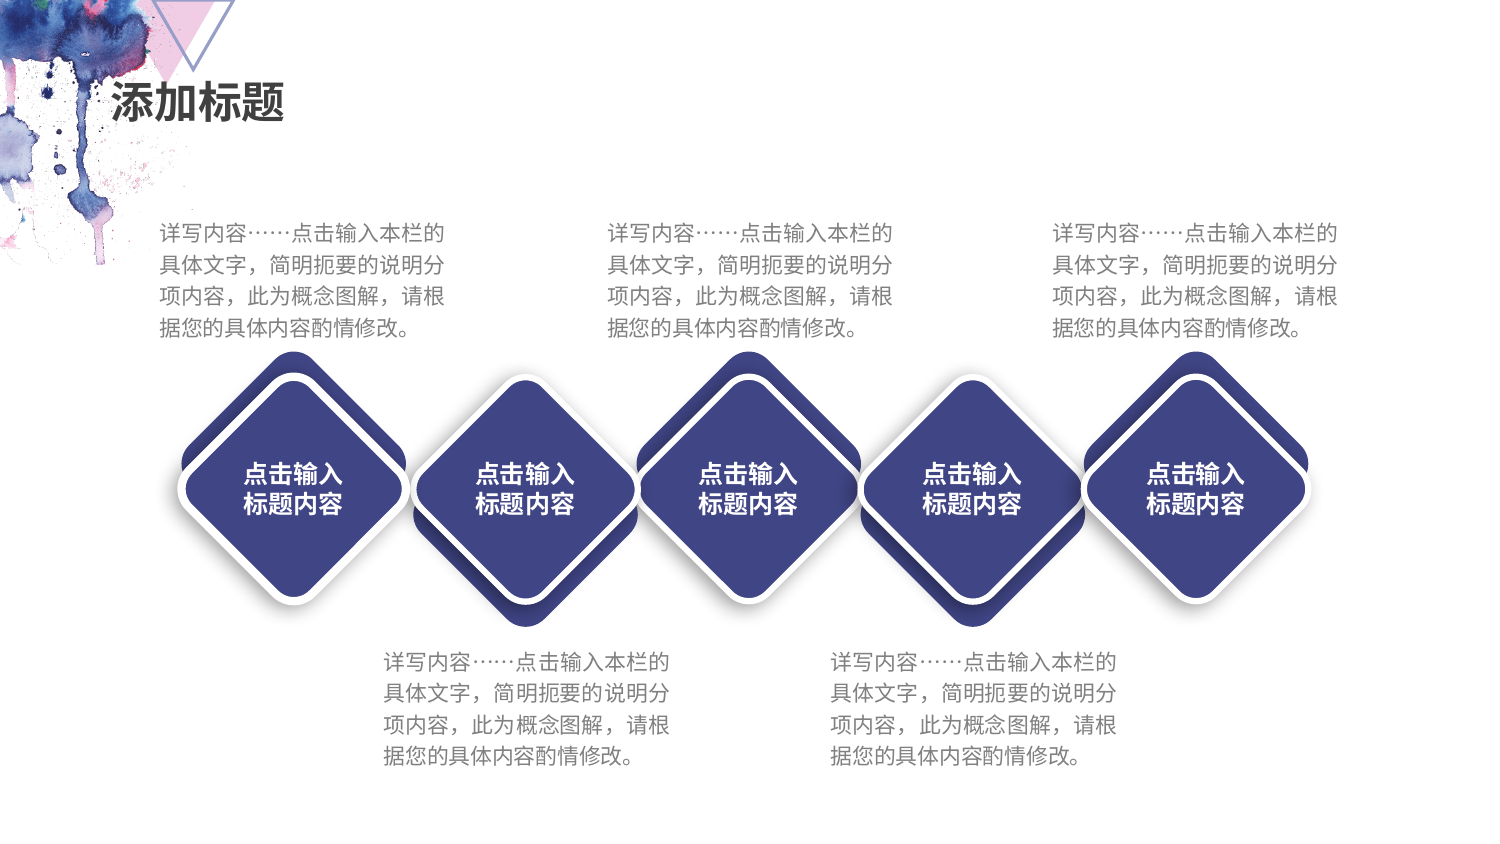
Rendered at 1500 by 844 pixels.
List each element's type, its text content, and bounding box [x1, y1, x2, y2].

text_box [661, 376, 836, 576]
text_box 详写内容……点击输入本栏的具体文字，简明扼要的说明分项内容，此为概念图解，请根据您的具体内容酌情修改。 [1052, 214, 1339, 341]
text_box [0, 0, 443, 278]
text_box 详写内容……点击输入本栏的具体文字，简明扼要的说明分项内容，此为概念图解，请根据您的具体内容酌情修改。 [607, 214, 894, 341]
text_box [206, 376, 381, 576]
text_box 详写内容……点击输入本栏的具体文字，简明扼要的说明分项内容，此为概念图解，请根据您的具体内容酌情修改。 [159, 214, 446, 341]
text_box 详写内容……点击输入本栏的具体文字，简明扼要的说明分项内容，此为概念图解，请根据您的具体内容酌情修改。 [383, 643, 671, 769]
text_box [885, 402, 1060, 602]
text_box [1109, 376, 1284, 576]
text_box 详写内容……点击输入本栏的具体文字，简明扼要的说明分项内容，此为概念图解，请根据您的具体内容酌情修改。 [830, 643, 1118, 769]
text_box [438, 402, 613, 602]
